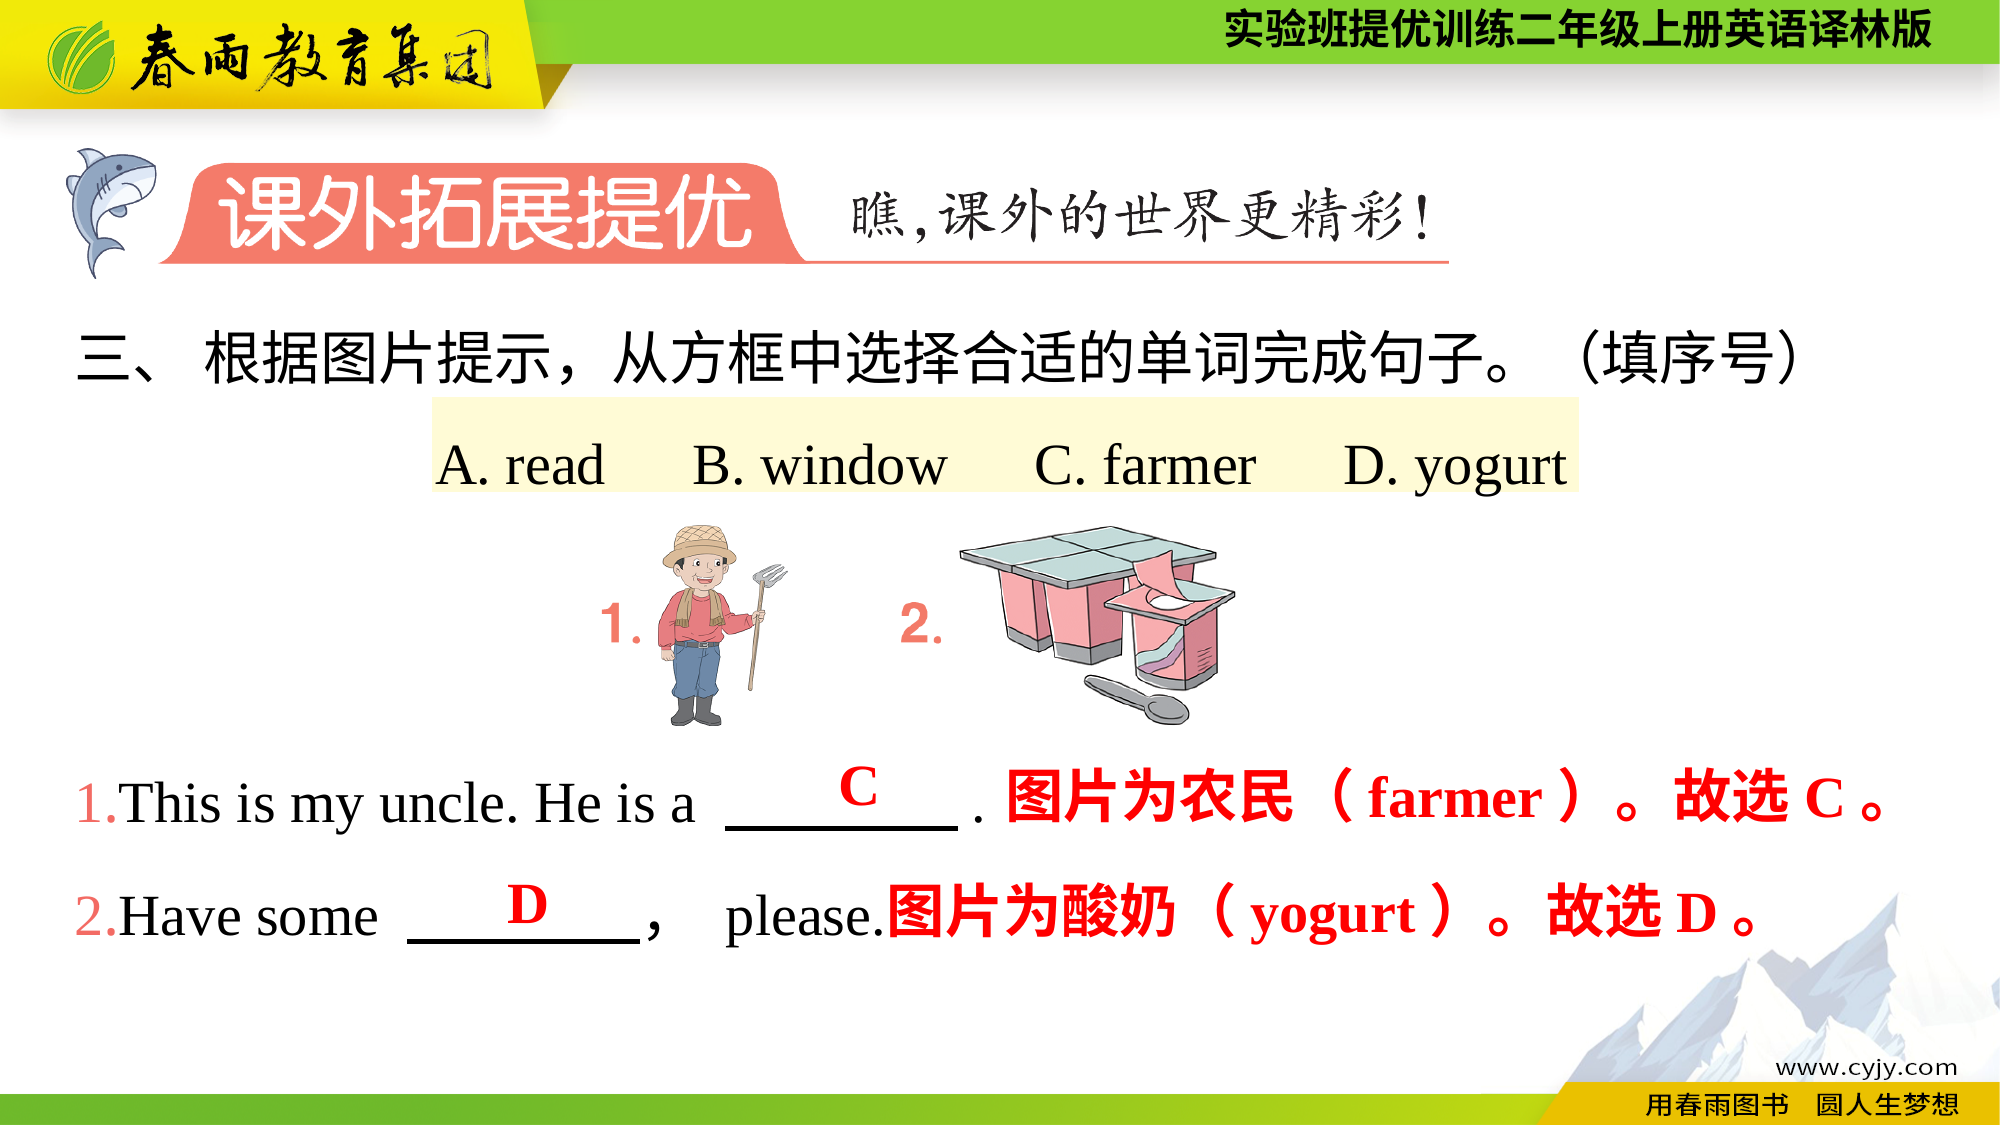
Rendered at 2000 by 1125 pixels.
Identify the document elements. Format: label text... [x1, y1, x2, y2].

text_box 图片为农民（farmer）。故选C。 [990, 751, 1934, 834]
text_box 图片为酸奶（yogurt）。故选D。 [872, 866, 1806, 952]
text_box 2.Have some ， please. [59, 834, 1944, 955]
text_box D [492, 857, 565, 943]
list 三、 根据图片提示，从方框中选择合适的单词完成句子。（填序号） A. read B. window C. farmer D. yogurt 1.This is my uncle. He is a . [59, 278, 1944, 834]
picture [0, 0, 2000, 1125]
text_box C [823, 752, 895, 825]
